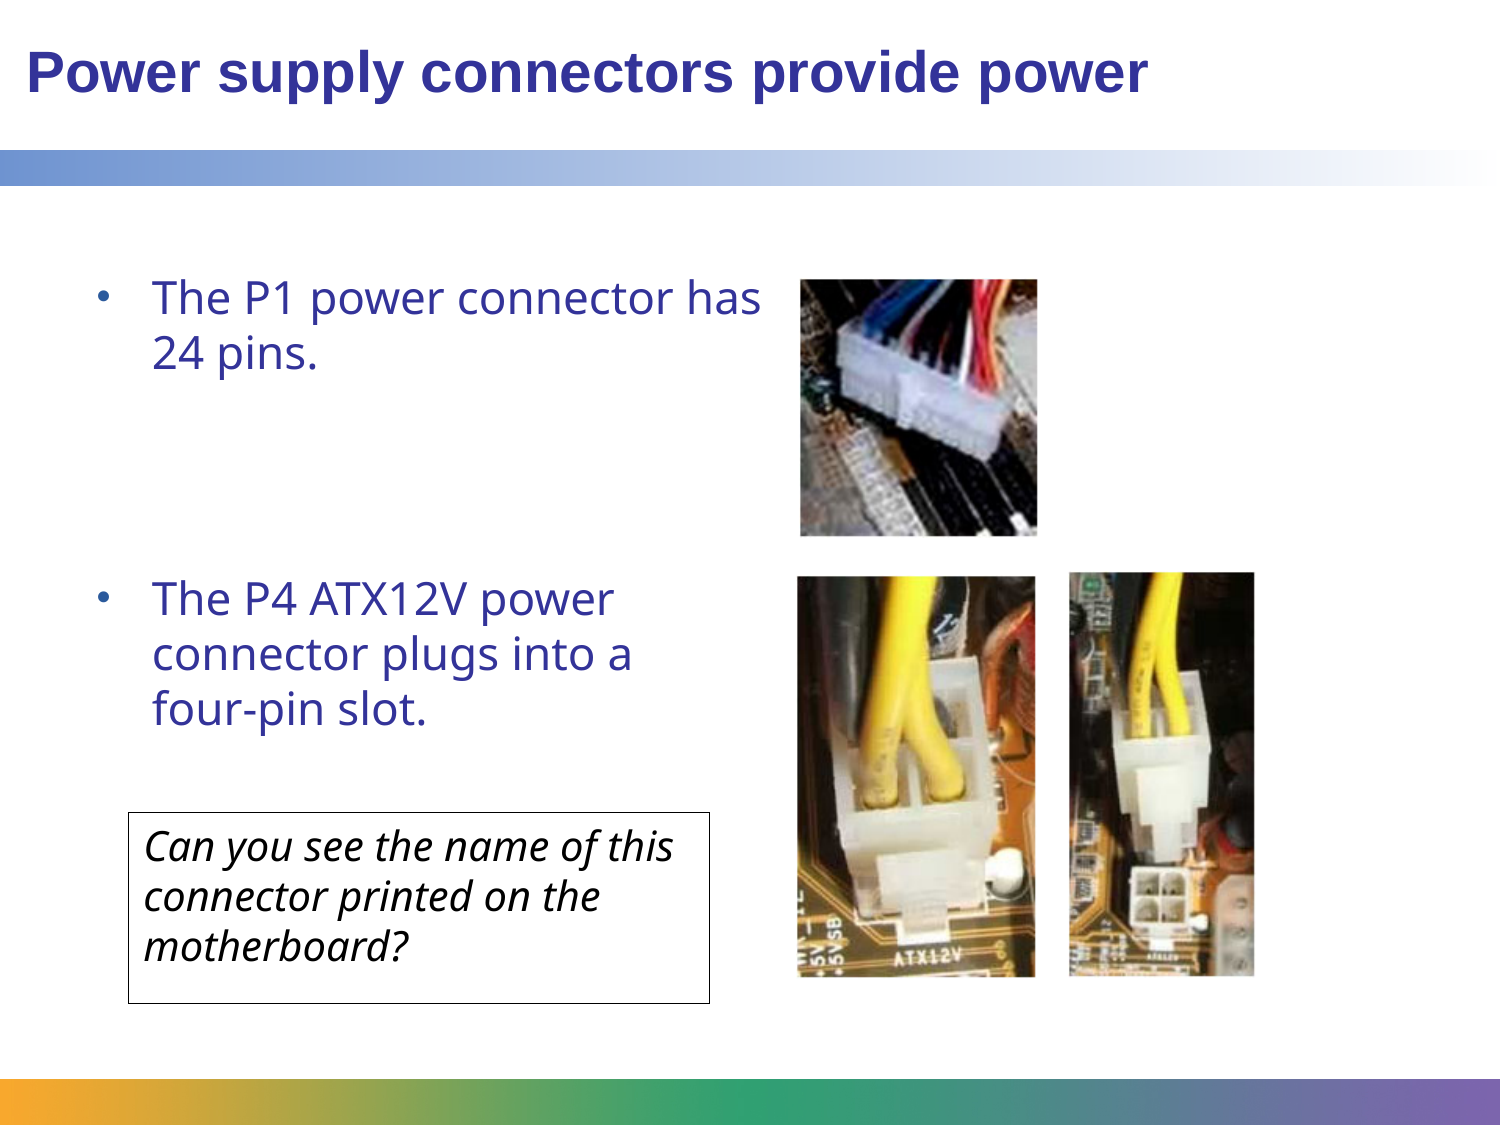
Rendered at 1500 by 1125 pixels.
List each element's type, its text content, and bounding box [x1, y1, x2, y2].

text_box The P1 power connector has 24 pins. [80, 261, 782, 451]
picture [796, 574, 1038, 979]
picture [1067, 571, 1256, 978]
picture [799, 277, 1039, 538]
picture [0, 1079, 1500, 1125]
list The P4 ATX12V power connector plugs into a four-pin slot. [80, 561, 718, 758]
text_box Can you see the name of this connector printed on the motherboard? [128, 812, 710, 1004]
title Power supply connectors provide power [10, 0, 1377, 138]
